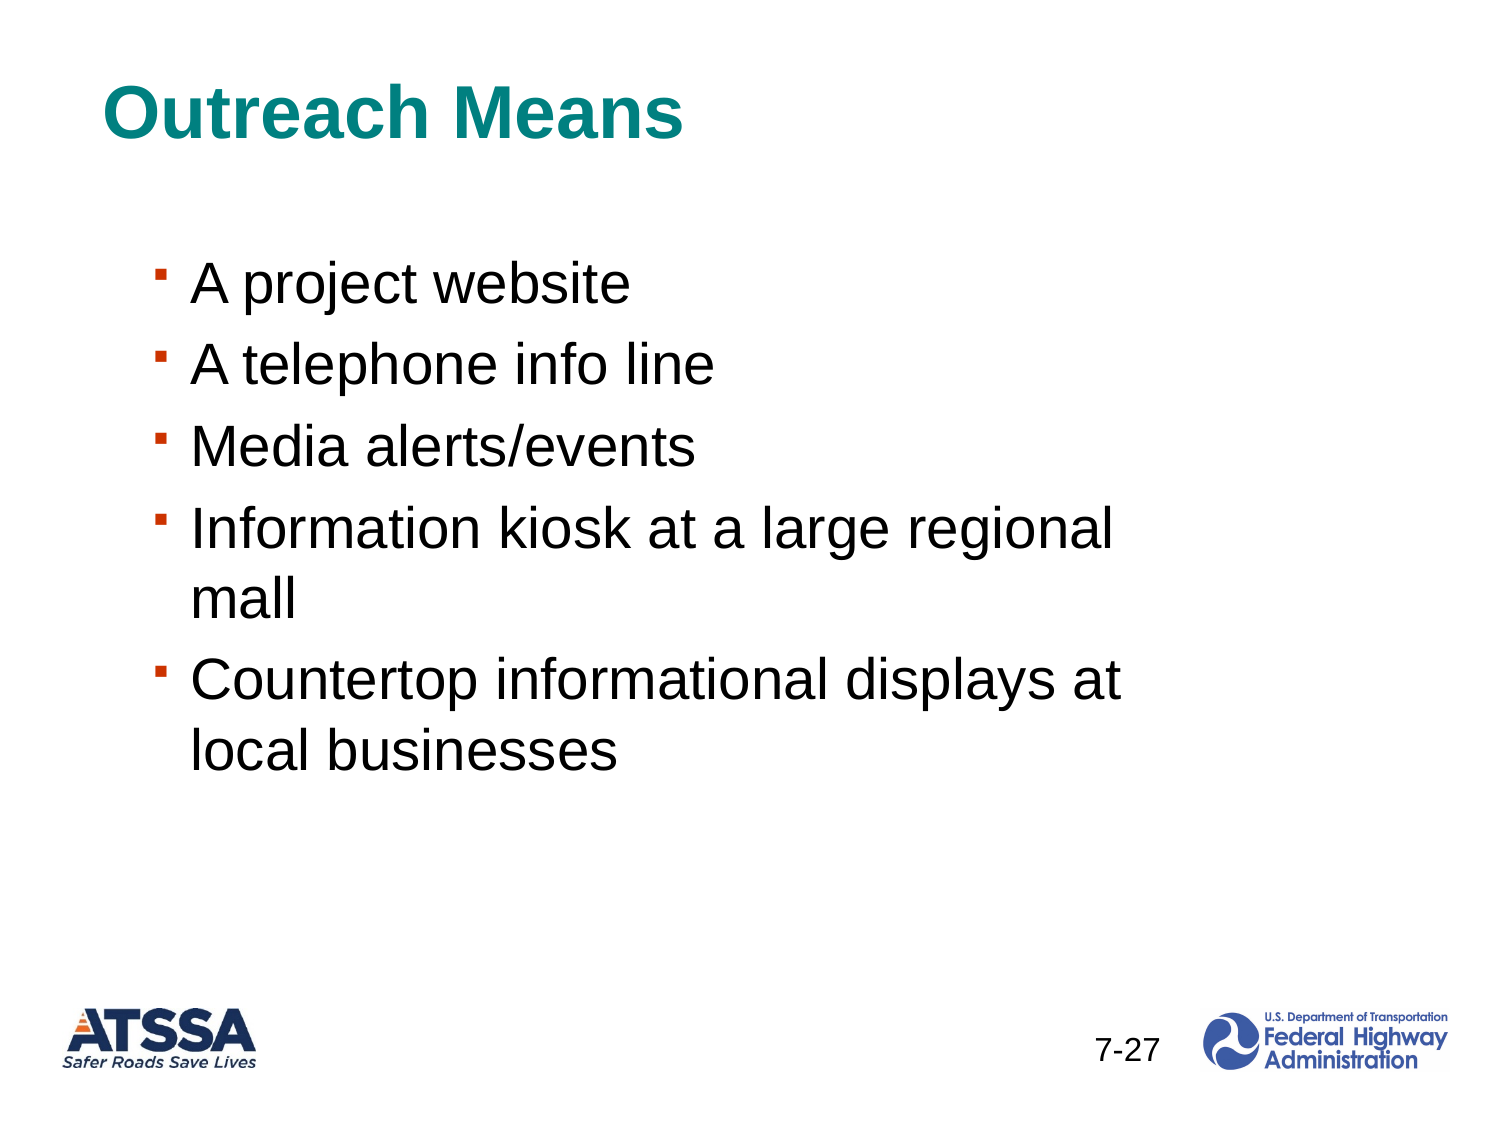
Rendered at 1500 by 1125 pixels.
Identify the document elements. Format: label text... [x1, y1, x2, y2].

picture [62, 1008, 256, 1068]
title Outreach Means [87, 0, 1500, 218]
picture [1200, 1008, 1450, 1072]
list A project website A telephone info line Media alerts/events Information kiosk at a large regional mall Countertop informational displays at local businesses [137, 237, 1176, 926]
